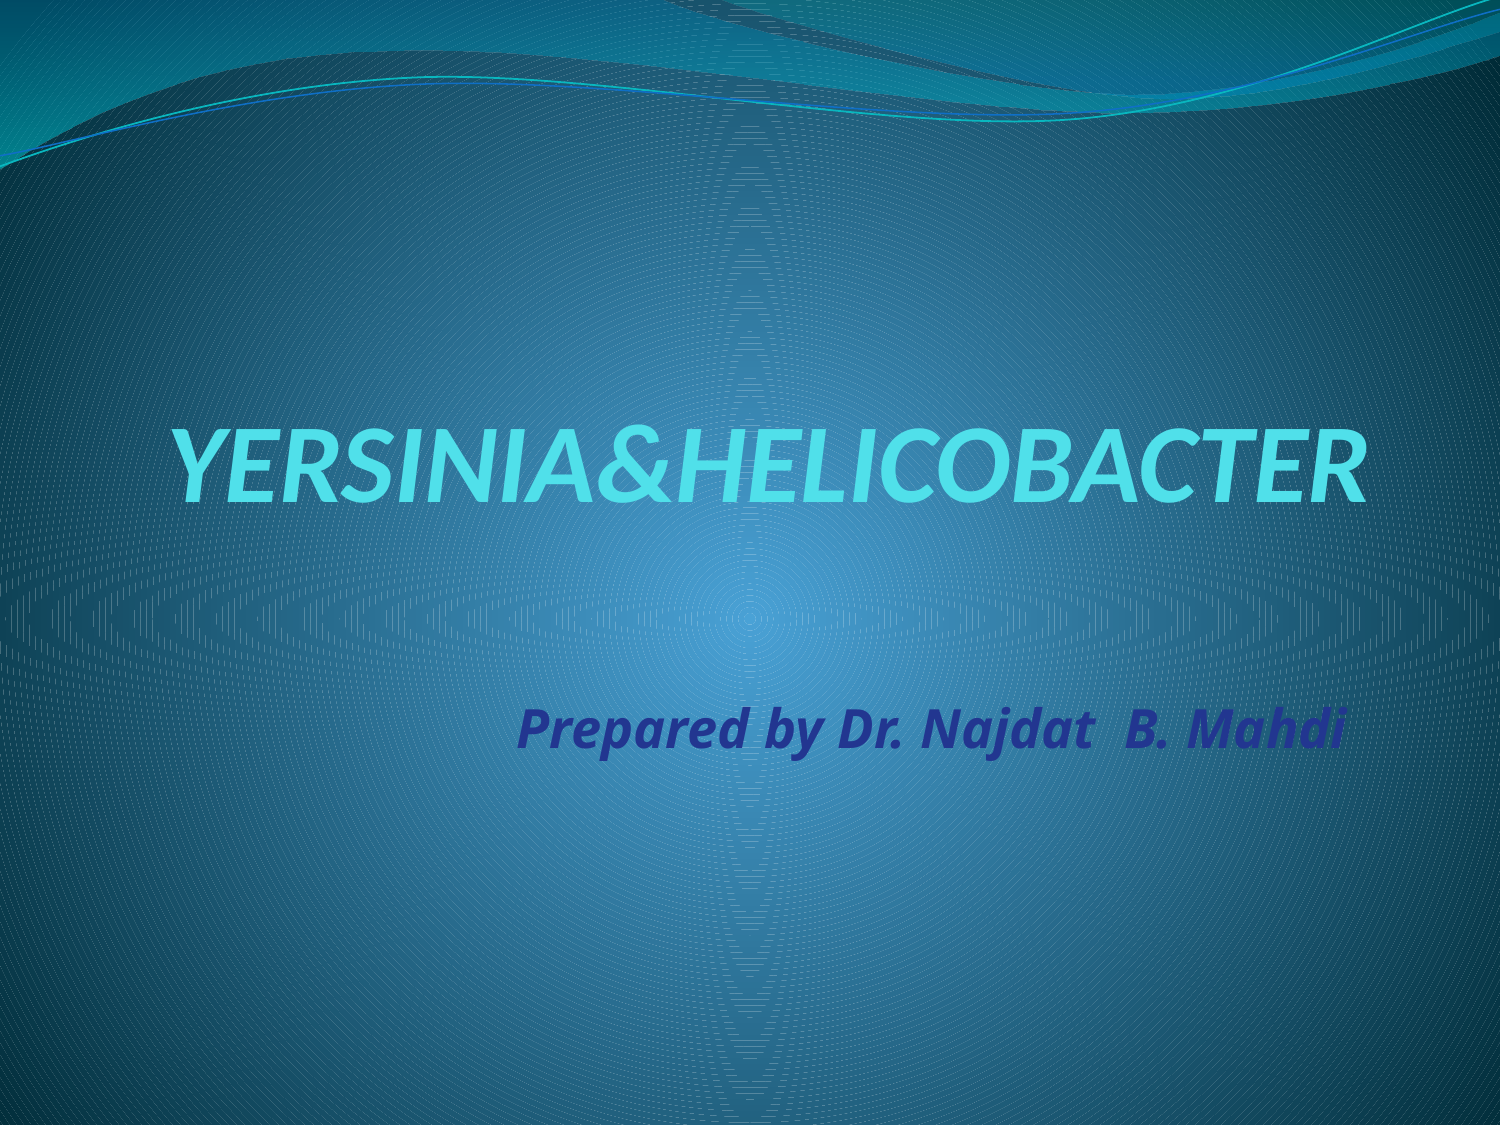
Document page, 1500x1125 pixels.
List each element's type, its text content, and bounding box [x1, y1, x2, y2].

subtitle Prepared by Dr. Najdat B. Mahdi [62, 687, 1351, 863]
title YERSINIA&HELICOBACTER [87, 224, 1376, 525]
